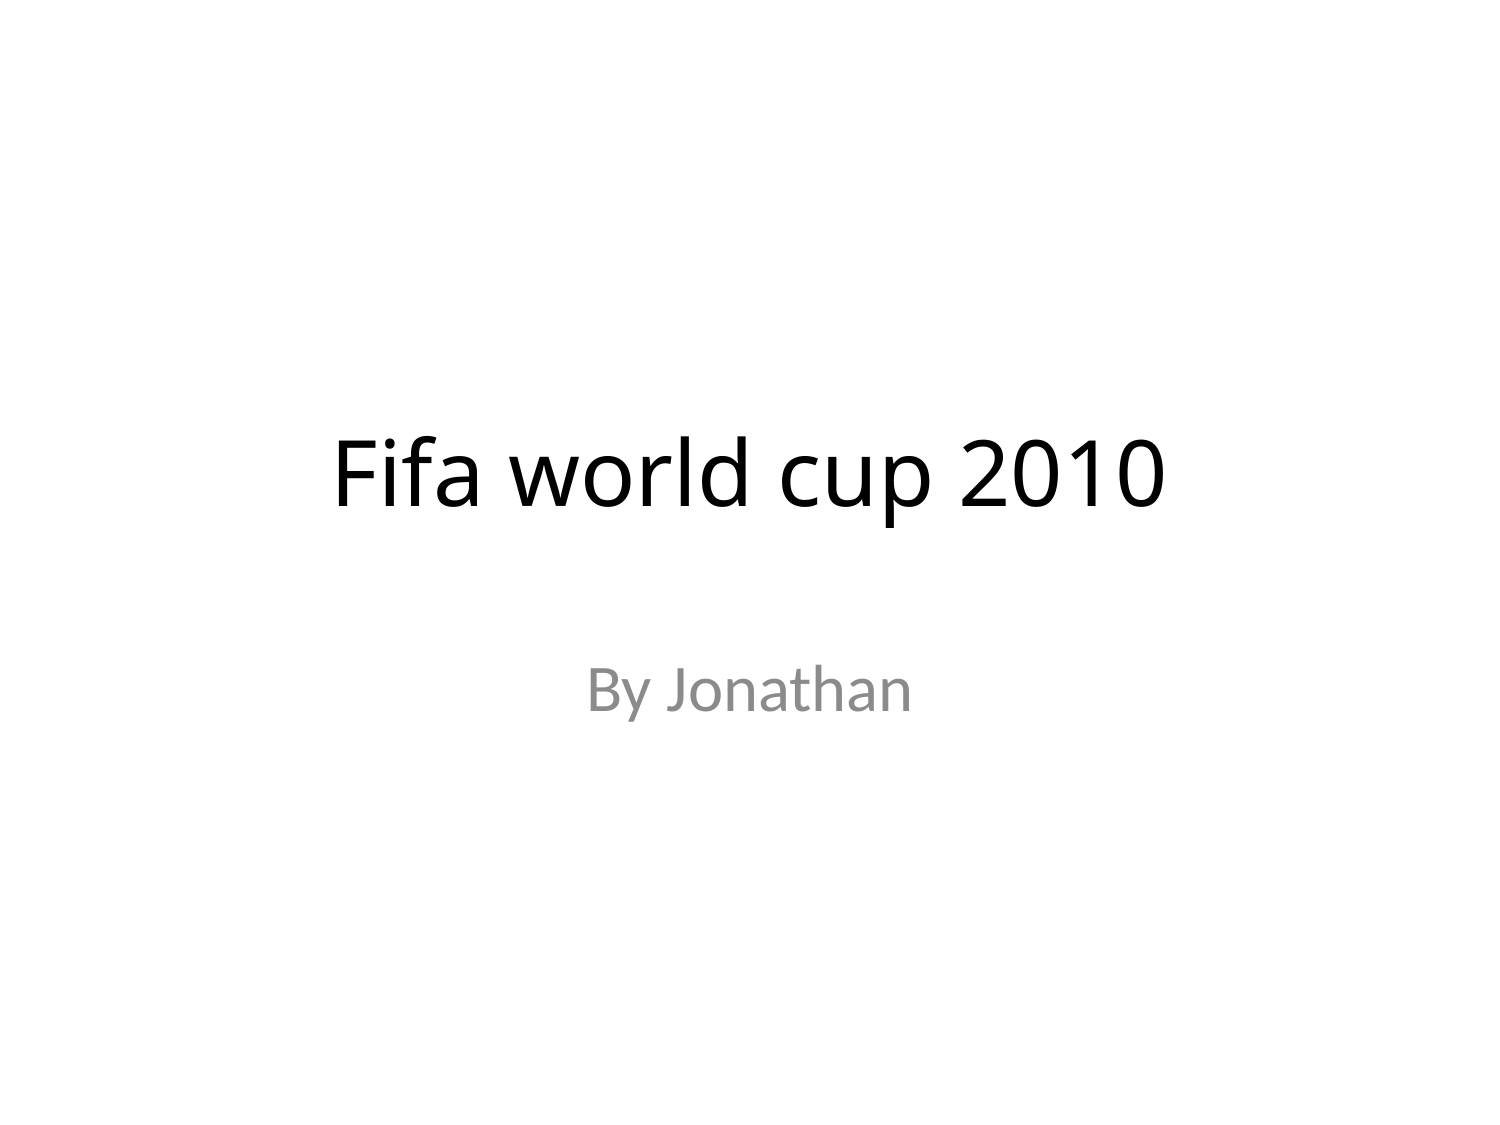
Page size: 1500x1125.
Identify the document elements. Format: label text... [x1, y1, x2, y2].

subtitle By Jonathan [225, 637, 1275, 925]
title Fifa world cup 2010 [112, 349, 1388, 591]
